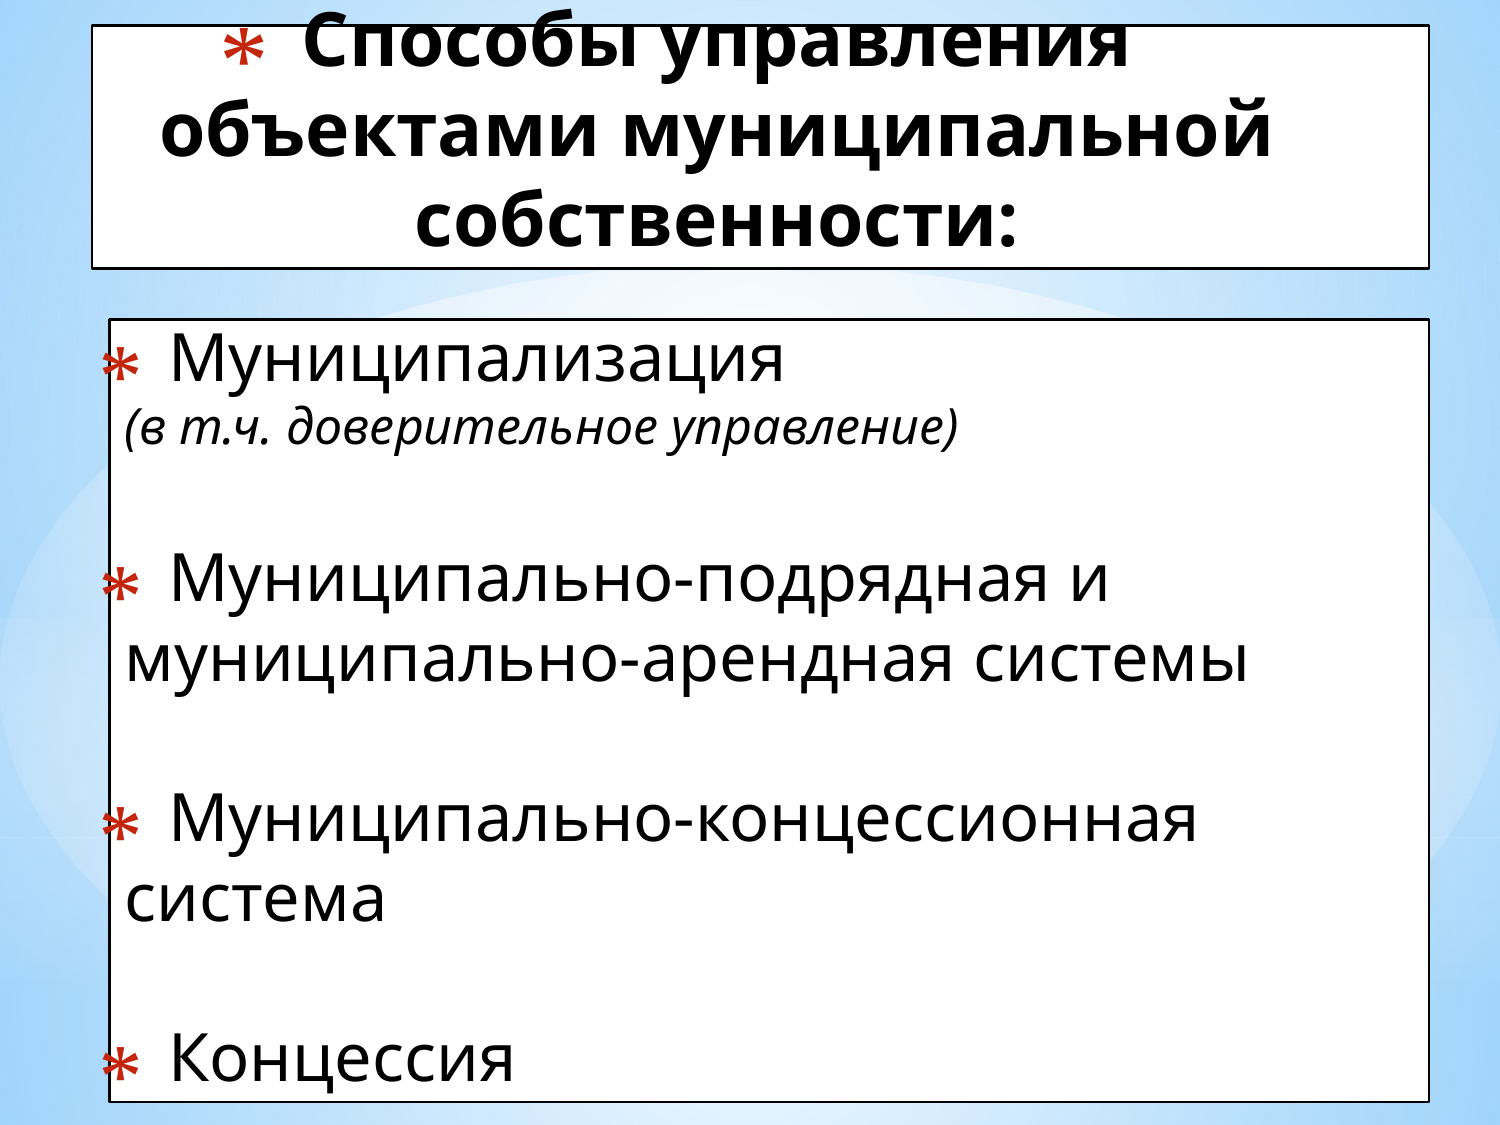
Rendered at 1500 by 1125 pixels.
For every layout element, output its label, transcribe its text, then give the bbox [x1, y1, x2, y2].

title Способы управления объектами муниципальной собственности: [91, 24, 1430, 270]
list Муниципализация (в т.ч. доверительное управление) Муниципально-подрядная и муниципально-арендная системы Муниципально-концессионная система Концессия [108, 318, 1430, 1103]
